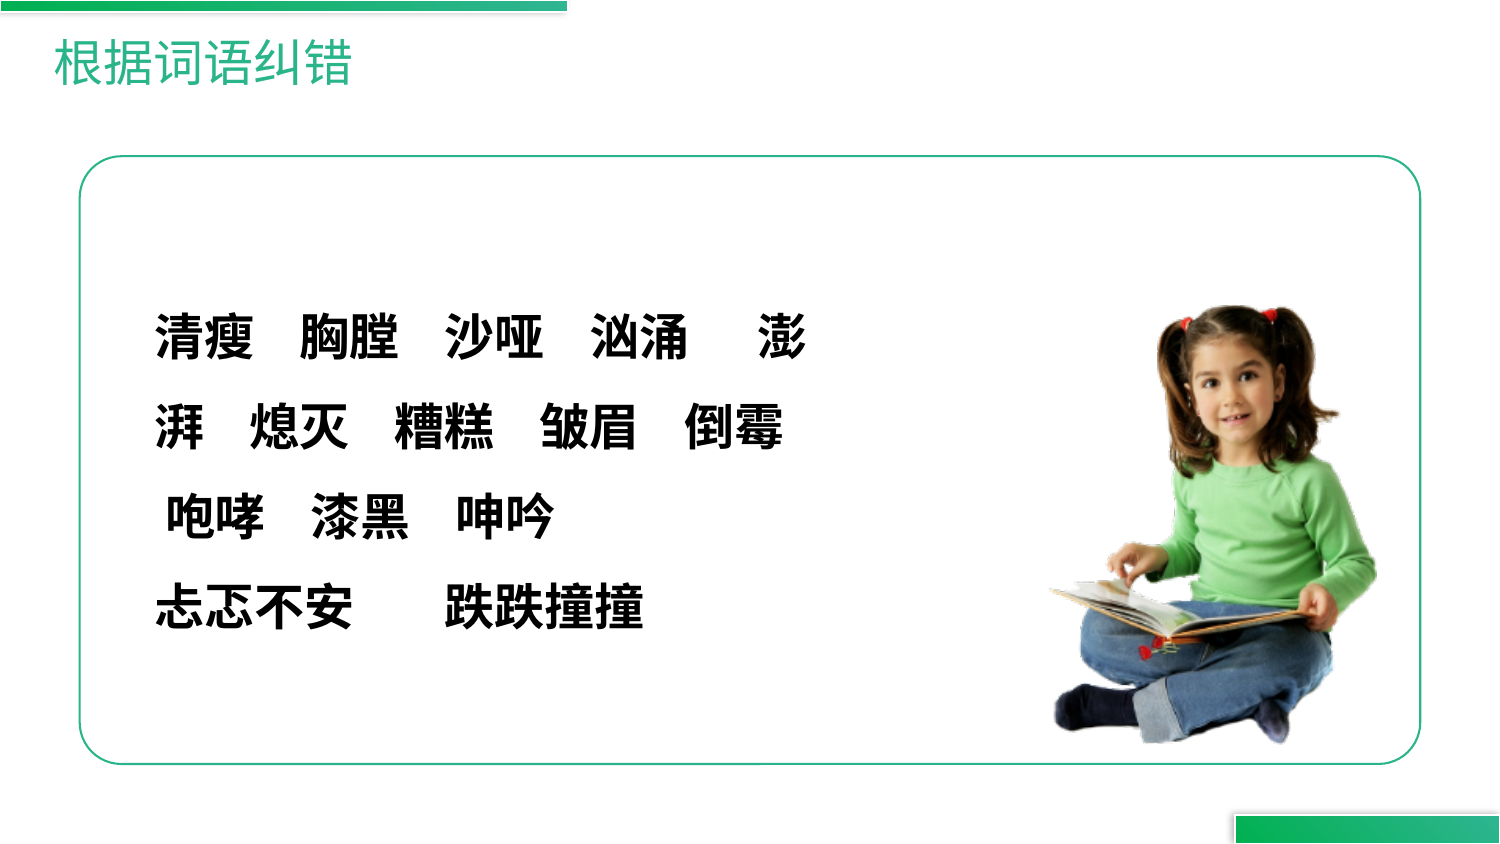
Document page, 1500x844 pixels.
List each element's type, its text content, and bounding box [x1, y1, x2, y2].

text_box 清瘦 胸膛 沙哑 汹涌 澎湃 熄灭 糟糕 皱眉 倒霉 咆哮 漆黑 呻吟 忐忑不安 跌跌撞撞 [143, 269, 827, 641]
picture [1048, 304, 1377, 745]
list 根据词语纠错 [41, 32, 382, 94]
